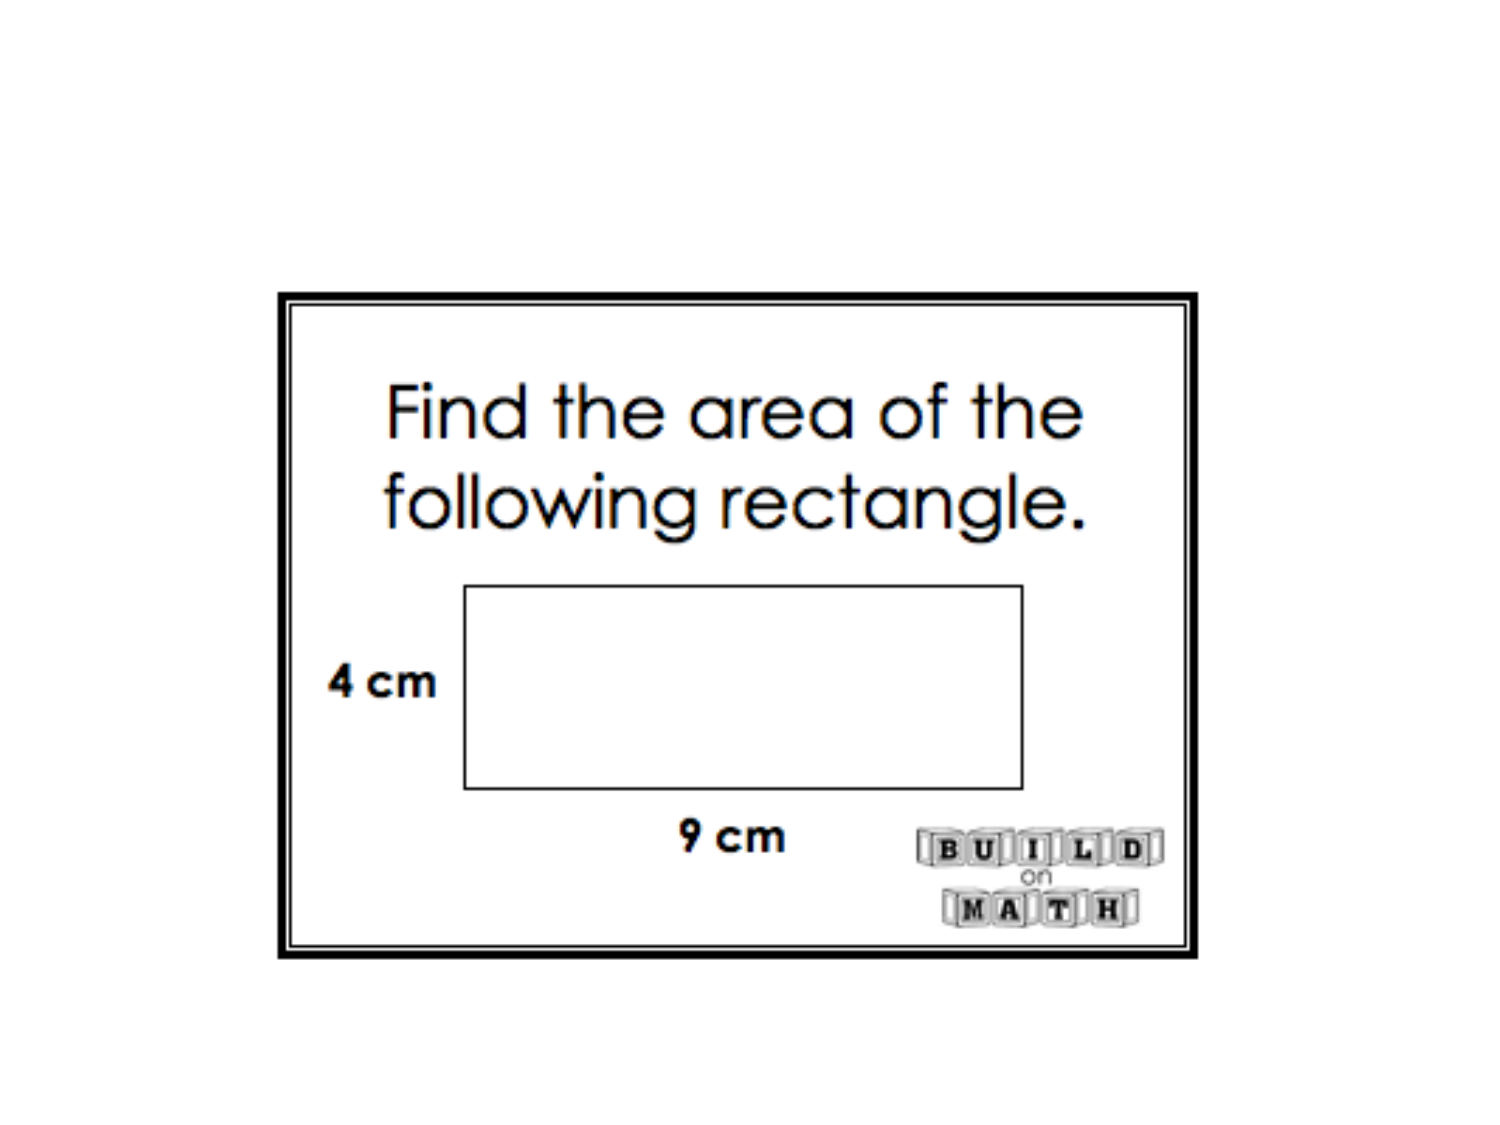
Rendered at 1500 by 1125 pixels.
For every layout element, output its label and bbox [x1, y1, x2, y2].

list [74, 262, 1426, 1006]
